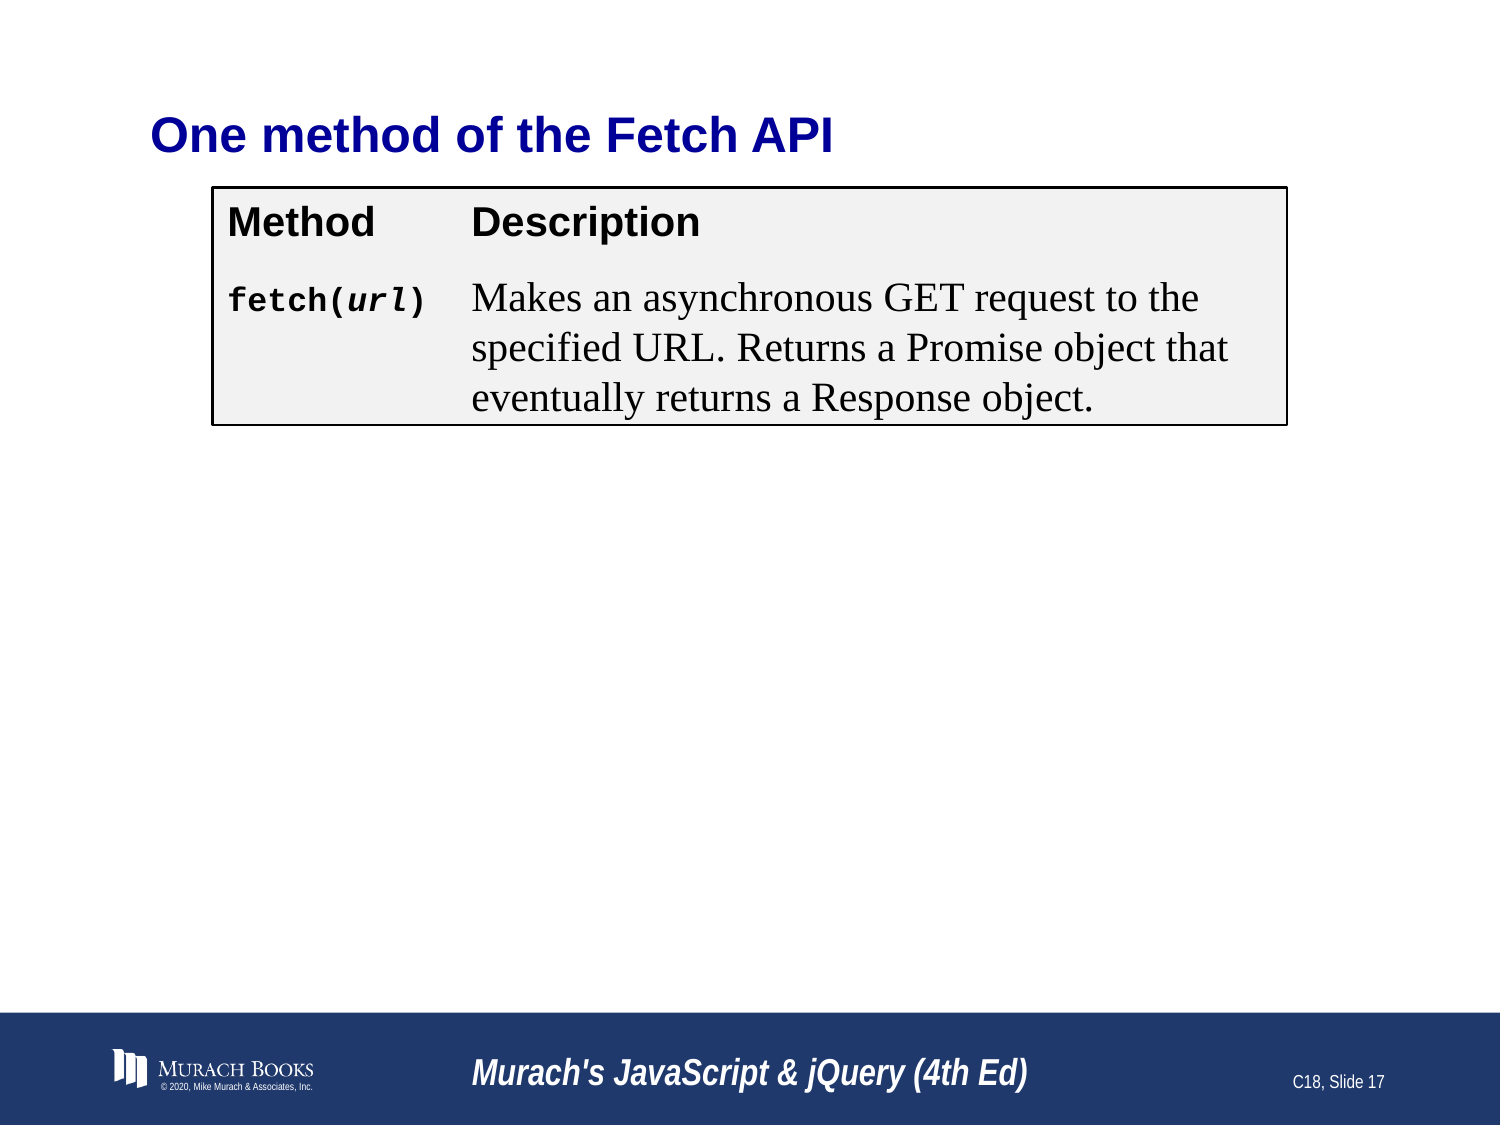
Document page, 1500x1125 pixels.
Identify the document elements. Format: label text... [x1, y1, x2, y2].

slide_number Murach's JavaScript & jQuery (4th Ed) [463, 1025, 1050, 1100]
list Method Description fetch(url) Makes an asynchronous GET request to the specified URL. Returns a Promise object that eventually returns a Response object. [210, 185, 1290, 428]
footer © 2020, Mike Murach & Associates, Inc. [12, 1025, 463, 1100]
title One method of the Fetch API [150, 102, 1350, 164]
slide_number C18, Slide 17 [1087, 1025, 1400, 1100]
